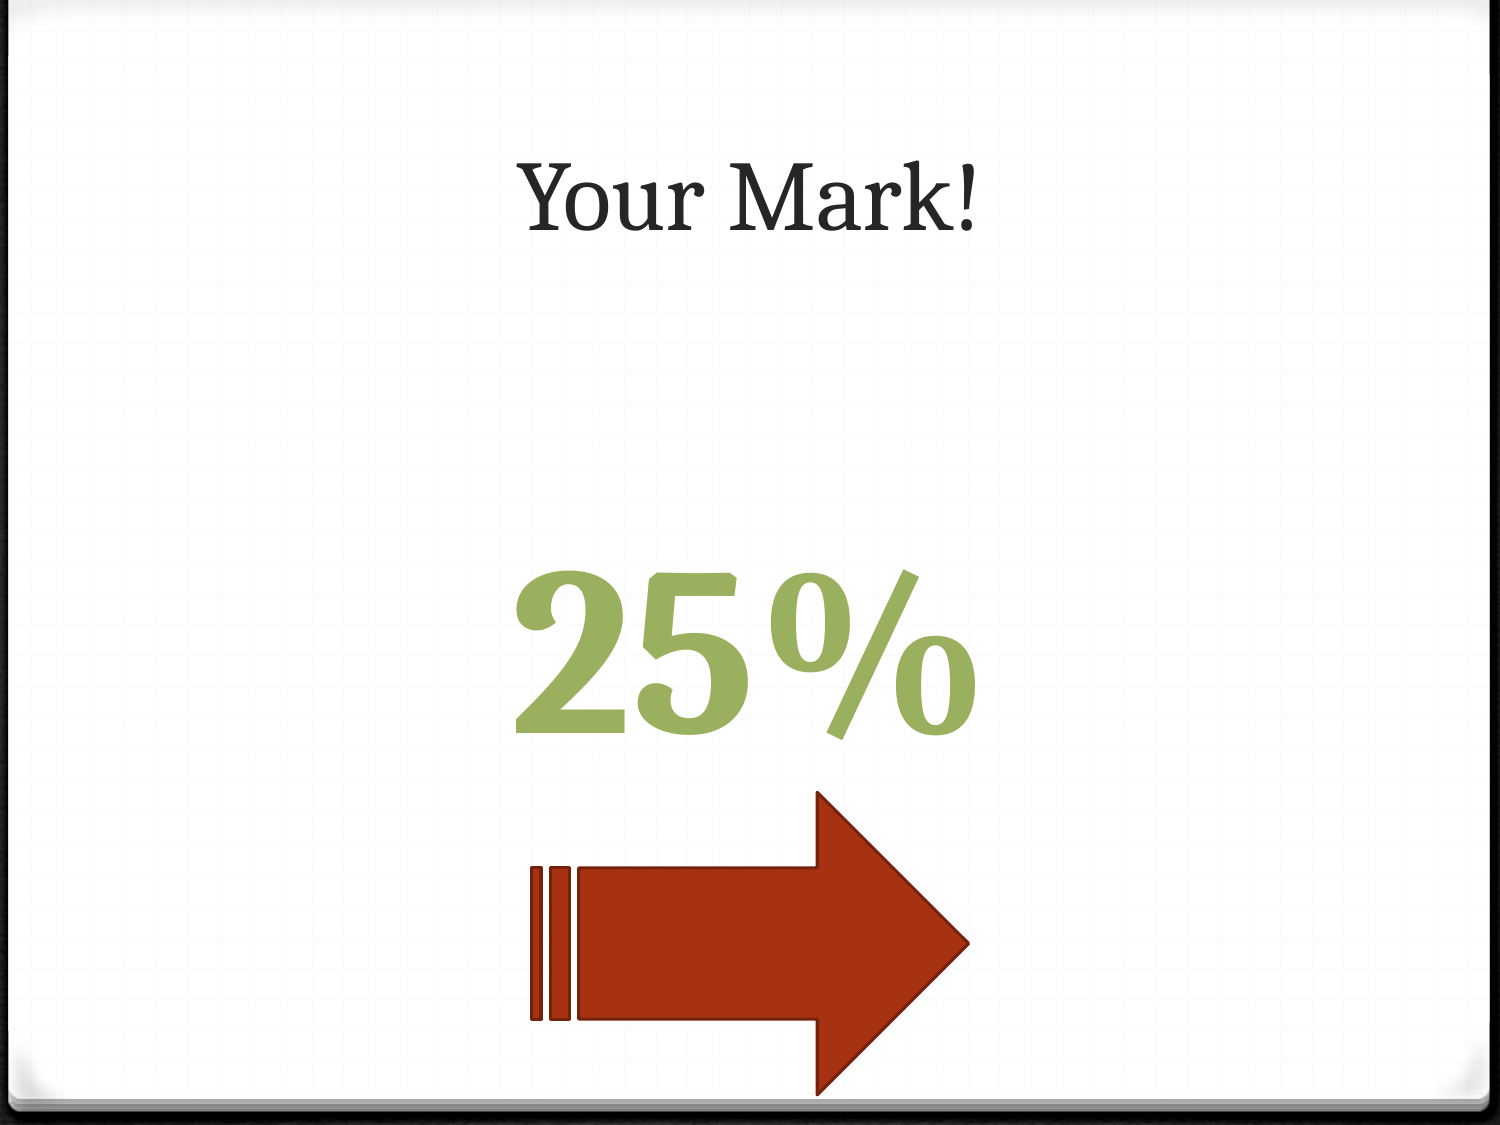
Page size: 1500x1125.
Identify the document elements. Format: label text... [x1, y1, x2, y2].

text_box [530, 866, 543, 1021]
text_box 25% [494, 486, 1005, 790]
text_box [549, 866, 571, 1021]
text_box [577, 790, 970, 1097]
title Your Mark! [90, 71, 1410, 309]
picture [0, 0, 1500, 1125]
